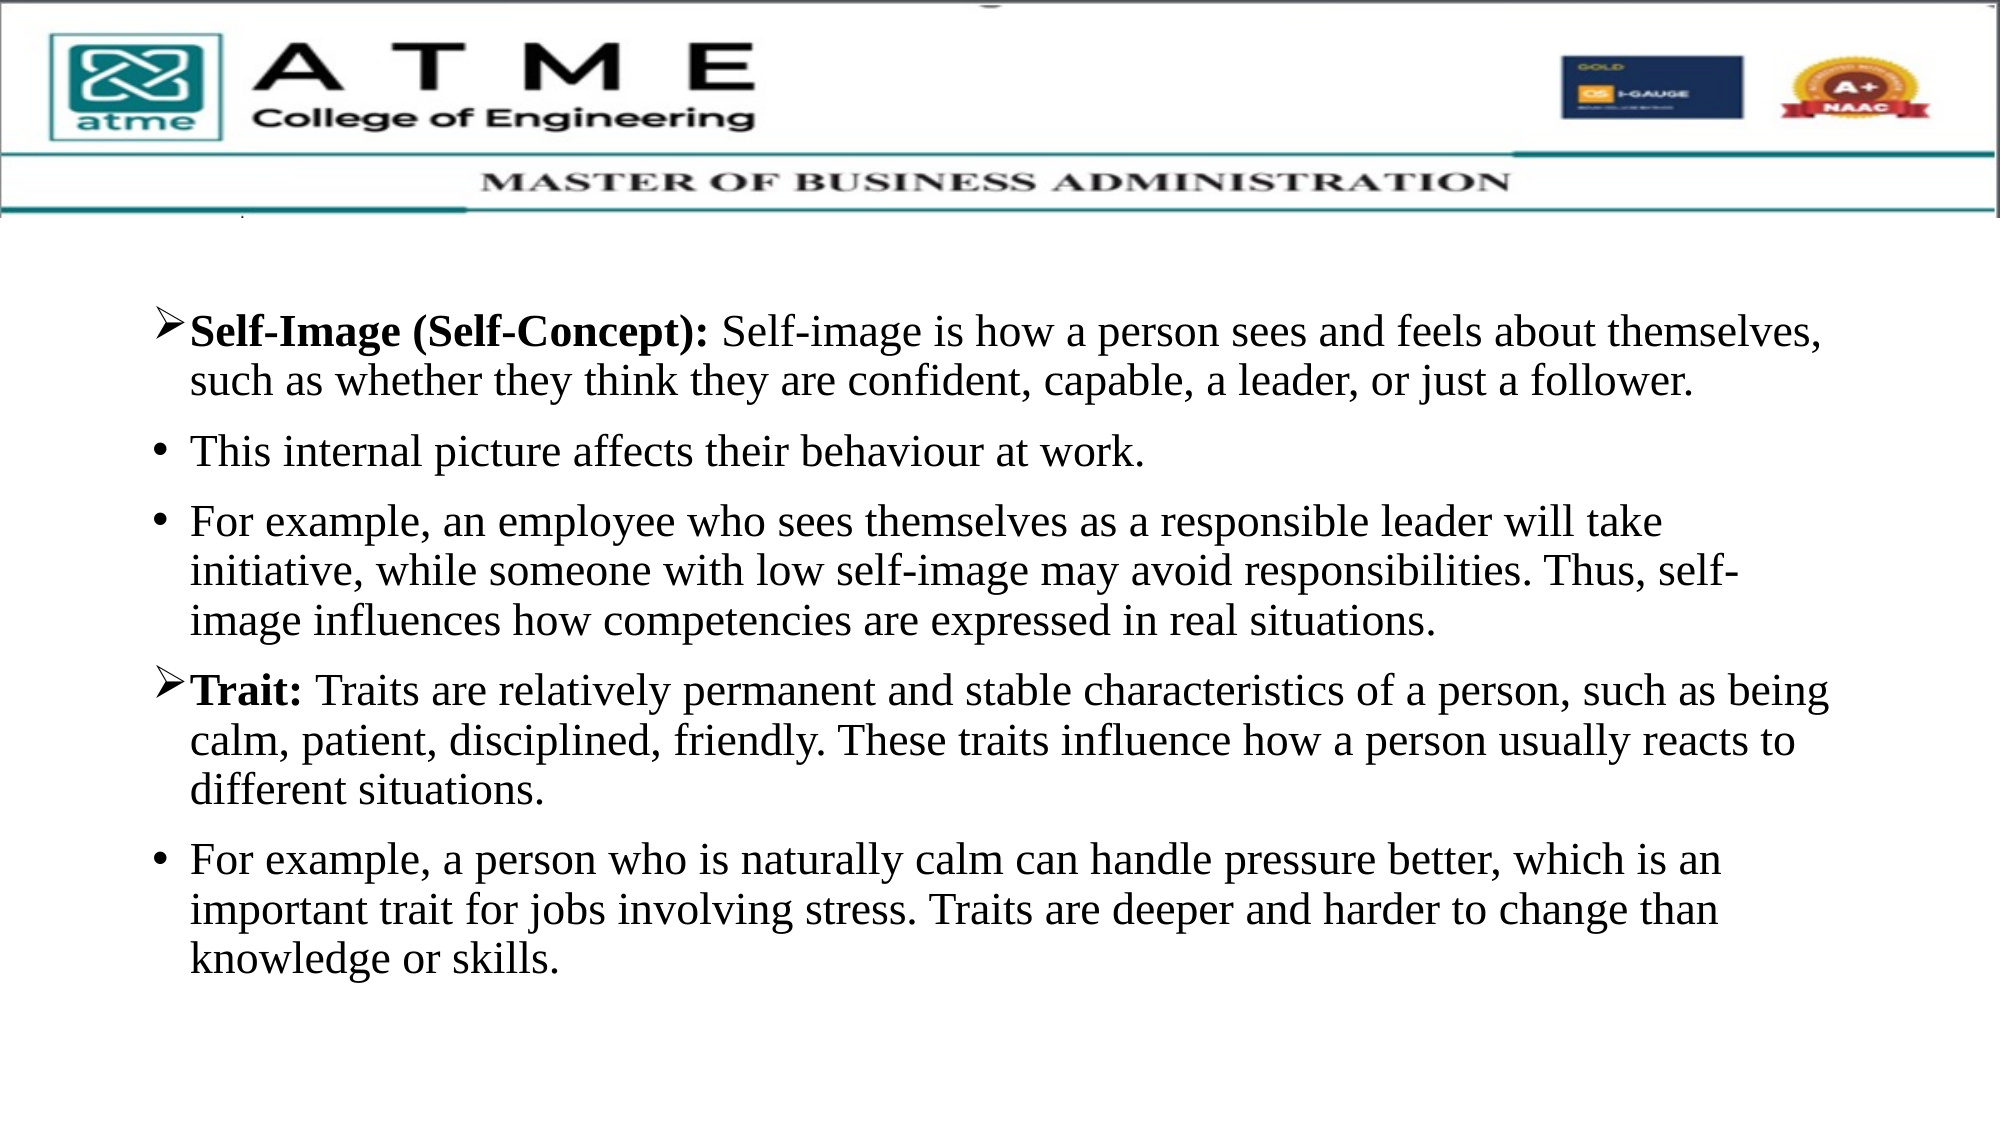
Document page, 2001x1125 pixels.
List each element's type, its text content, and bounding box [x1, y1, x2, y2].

list Self-Image (Self-Concept): Self-image is how a person sees and feels about themselves, such as whether they think they are confident, capable, a leader, or just a follower. This internal picture affects their behaviour at work. For example, an employee who sees themselves as a responsible leader will take initiative, while someone with low self-image may avoid responsibilities. Thus, self-image influences how competencies are expressed in real situations. Trait: Traits are relatively permanent and stable characteristics of a person, such as being calm, patient, disciplined, friendly. These traits influence how a person usually reacts to different situations. For example, a person who is naturally calm can handle pressure better, which is an important trait for jobs involving stress. Traits are deeper and harder to change than knowledge or skills. [137, 299, 1863, 1014]
picture [0, 0, 2000, 218]
